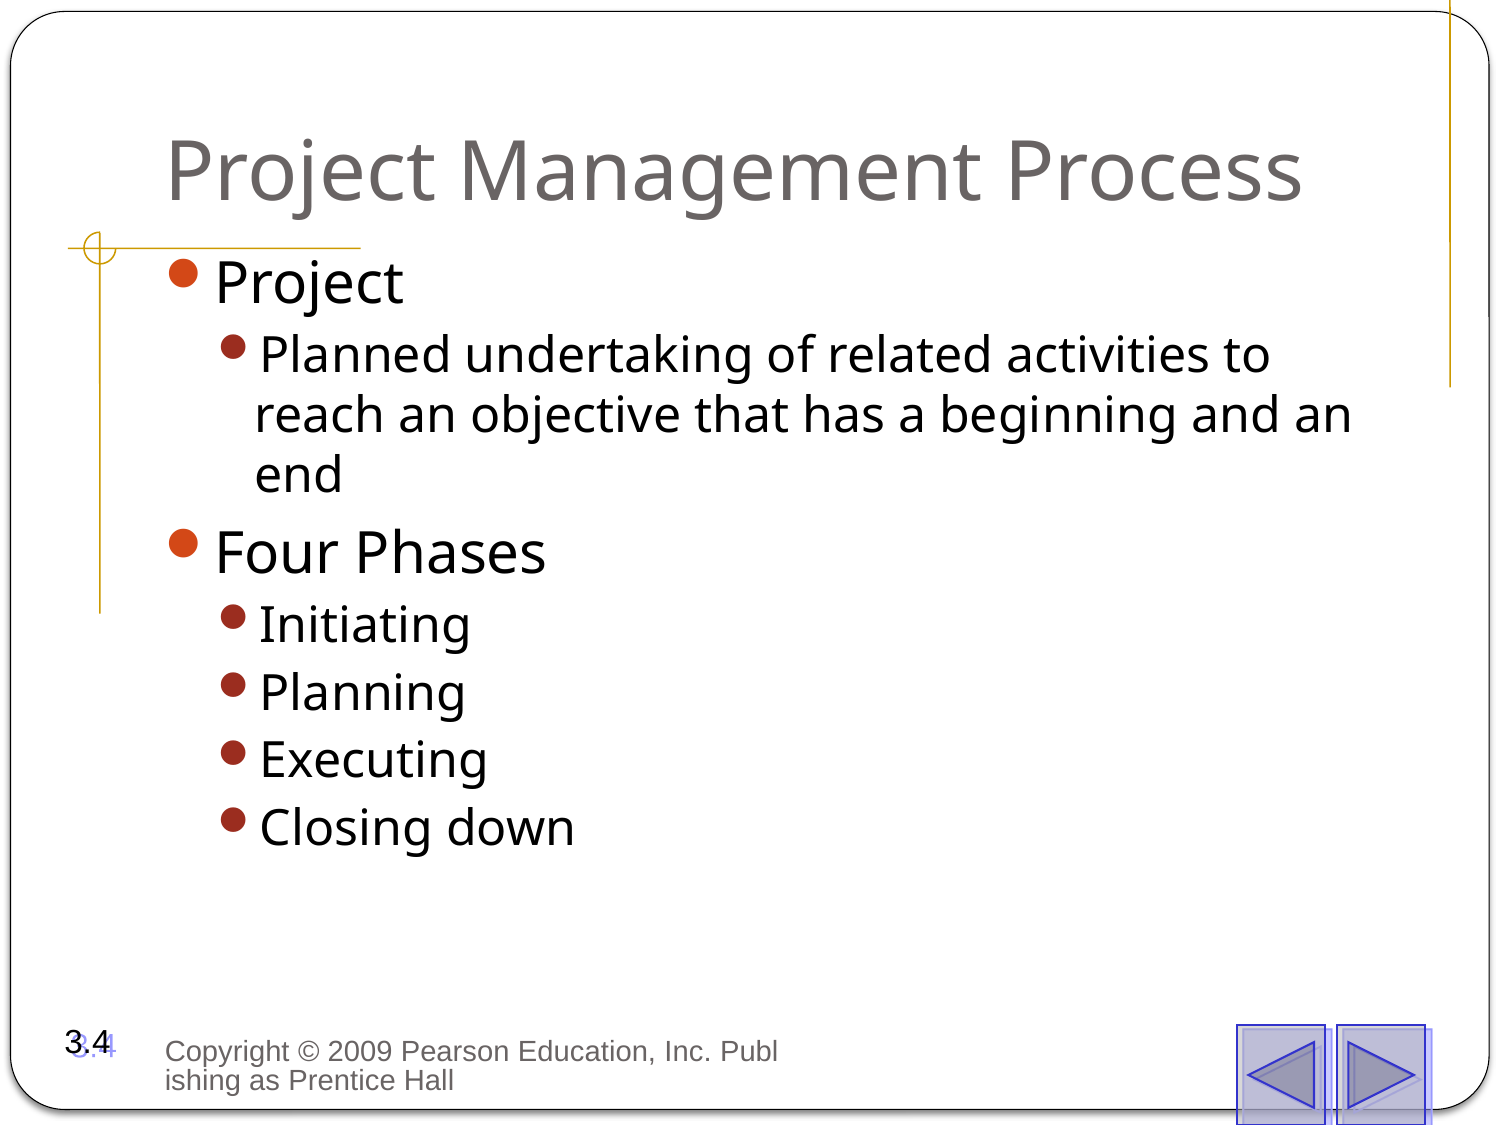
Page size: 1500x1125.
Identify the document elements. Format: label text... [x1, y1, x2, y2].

title Project Management Process [150, 45, 1425, 233]
list Project Planned undertaking of related activities to reach an objective that has a beginning and an end Four Phases Initiating Planning Executing Closing down [150, 237, 1425, 988]
text_box 3.4 [37, 1012, 138, 1107]
footer Copyright © 2009 Pearson Education, Inc. Publishing as Prentice Hall [150, 1012, 800, 1088]
